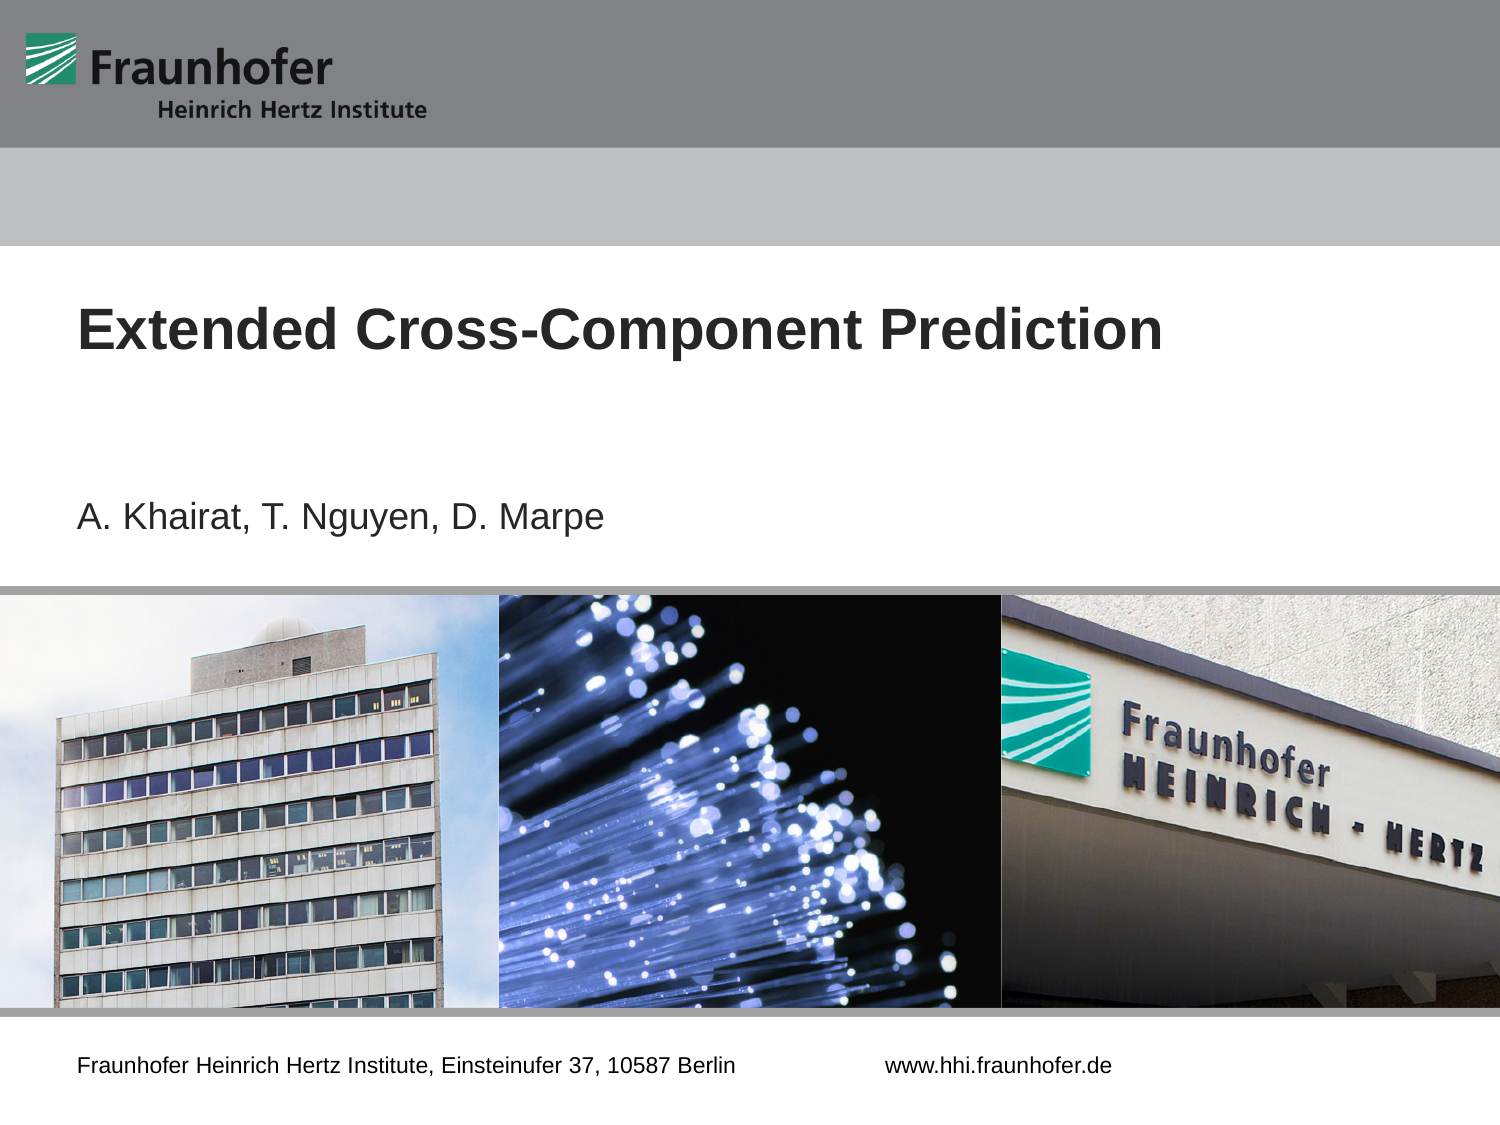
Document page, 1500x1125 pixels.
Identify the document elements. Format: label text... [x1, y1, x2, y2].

picture [0, 595, 1500, 1007]
list A. Khairat, T. Nguyen, D. Marpe [76, 492, 1471, 538]
picture [26, 33, 427, 118]
list Extended Cross-Component Prediction [76, 290, 1471, 362]
